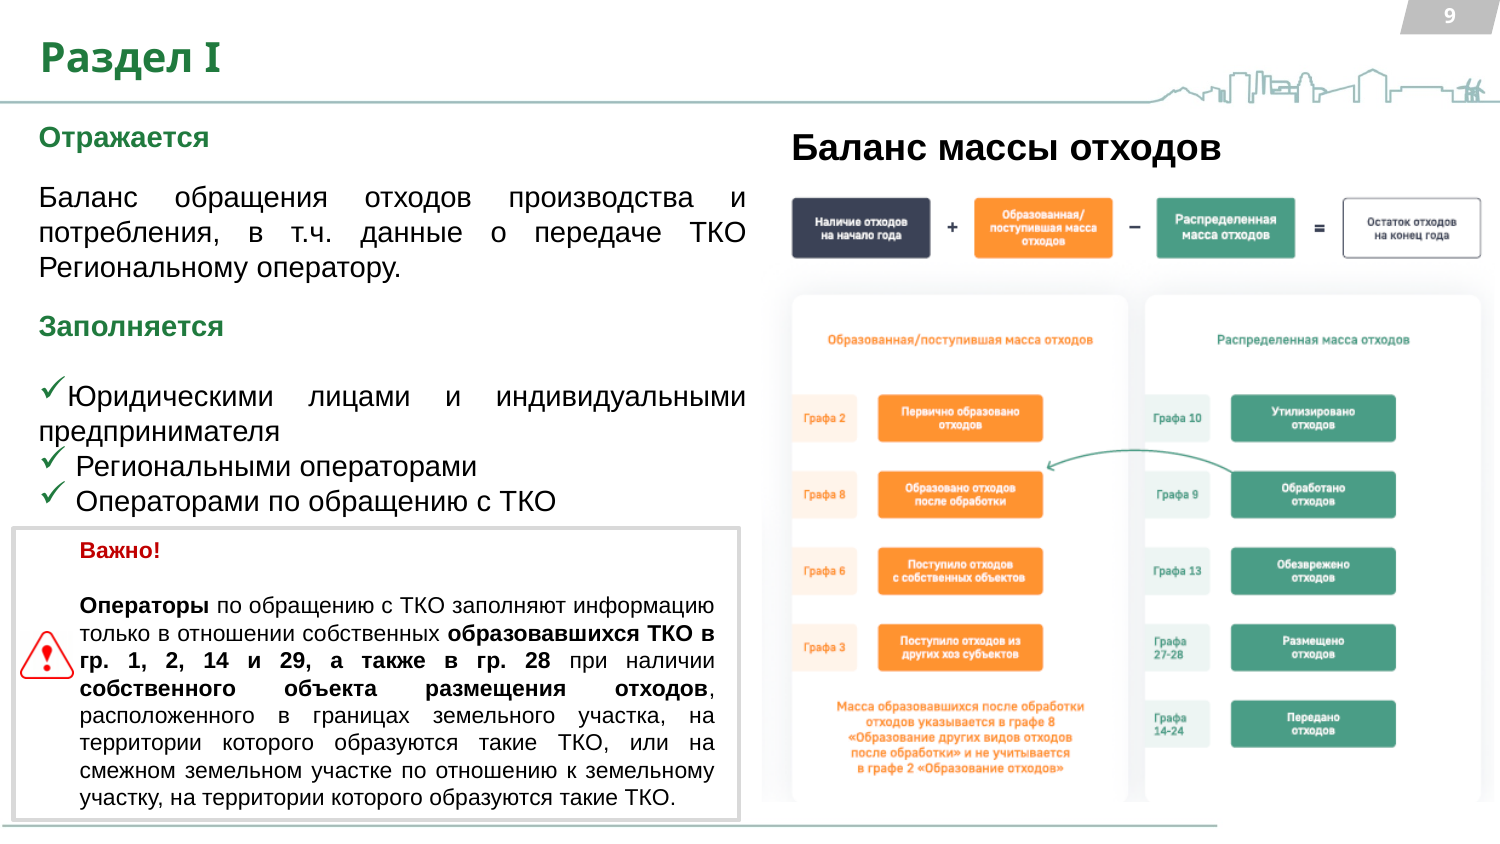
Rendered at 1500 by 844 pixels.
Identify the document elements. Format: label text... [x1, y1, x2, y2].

text_box Отражается Баланс обращения отходов производства и потребления, в т.ч. данные о передаче ТКО Региональному оператору. Заполняется Юридическими лицами и индивидуальными предпринимателя Региональными операторами Операторами по обращению с ТКО [23, 110, 762, 645]
text_box [11, 526, 741, 822]
text_box Раздел I [24, 23, 236, 89]
text_box 8 [1400, 0, 1500, 35]
text_box Баланс массы отходов [776, 115, 1356, 176]
picture [0, 0, 1500, 844]
